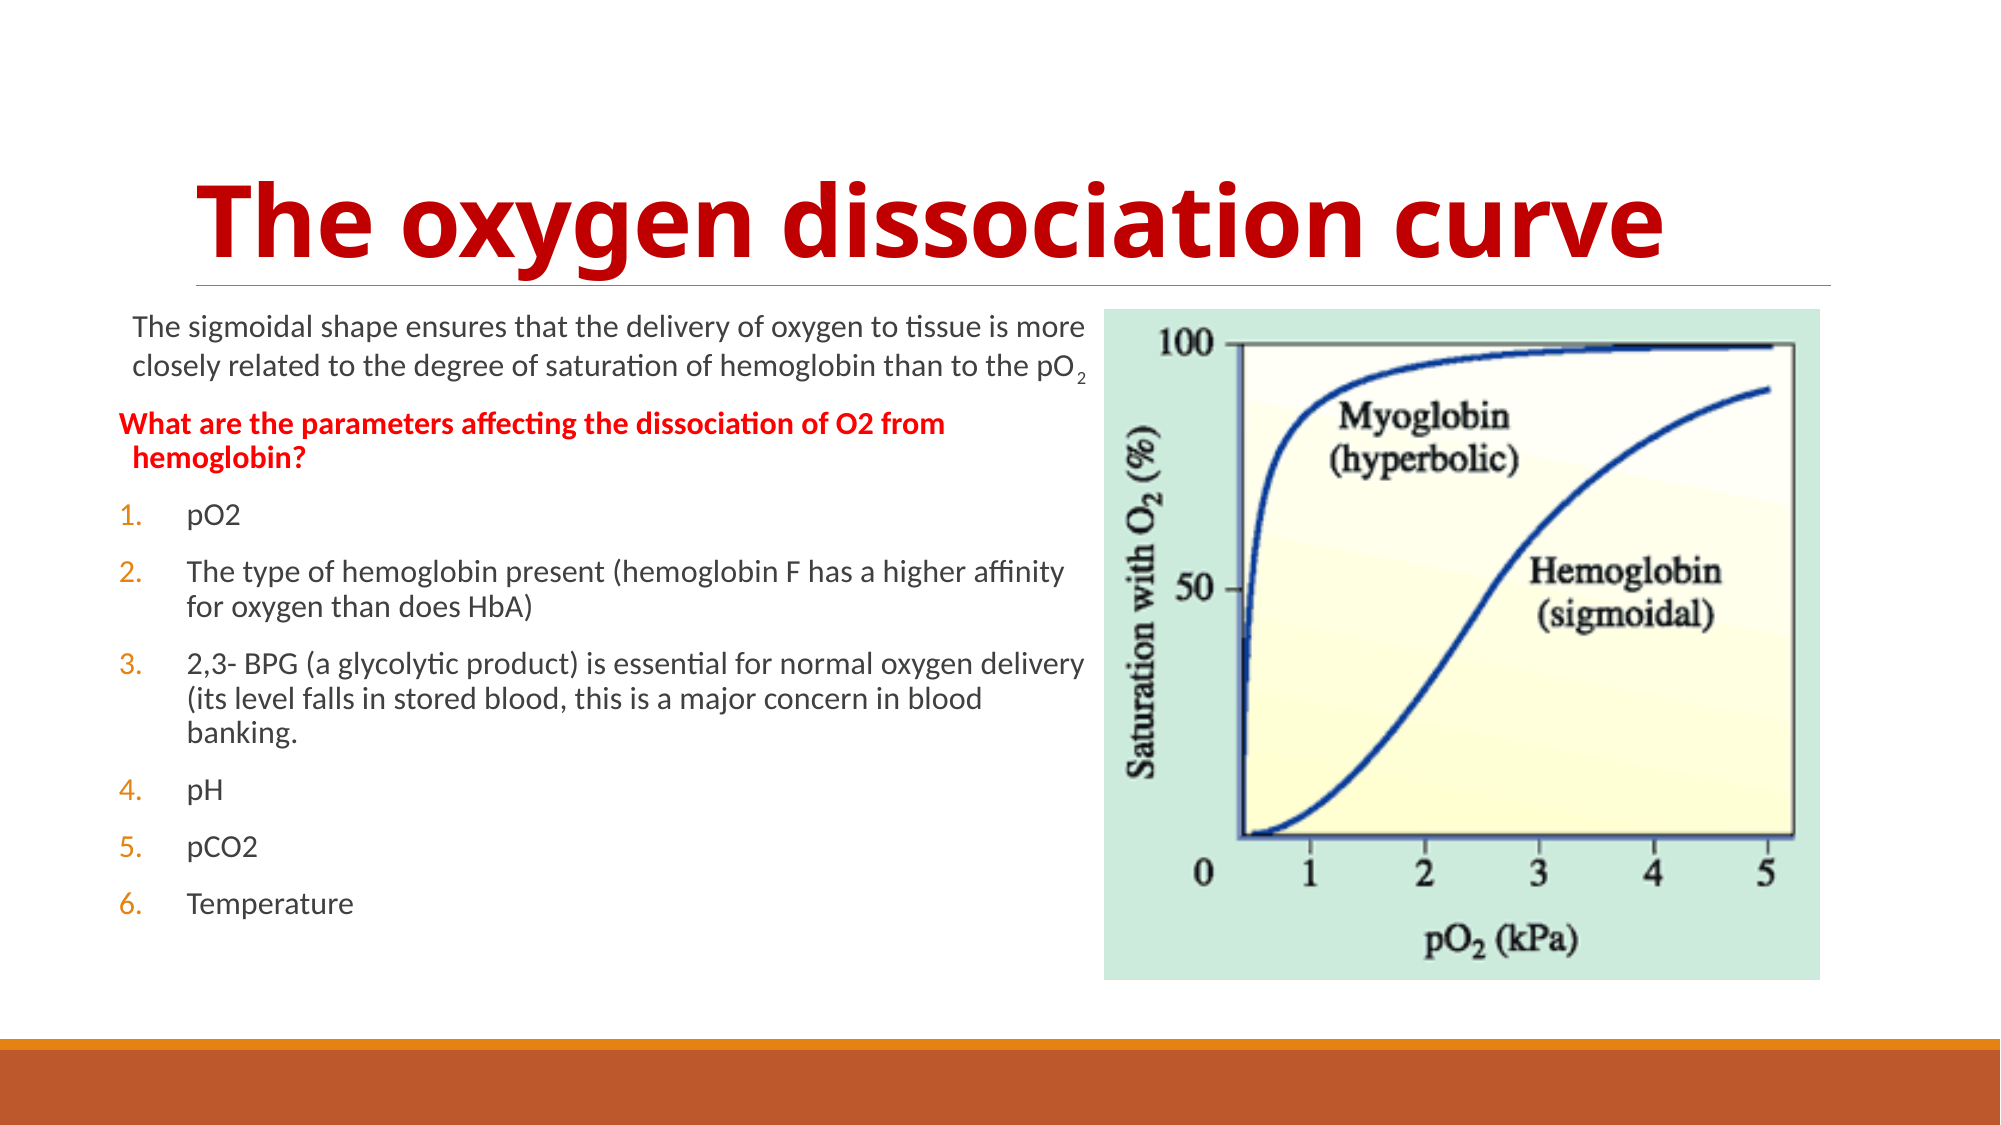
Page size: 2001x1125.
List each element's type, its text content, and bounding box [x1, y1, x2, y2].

title The oxygen dissociation curve [180, 47, 1830, 285]
picture [1103, 308, 1820, 980]
list The sigmoidal shape ensures that the delivery of oxygen to tissue is more closely related to the degree of saturation of hemoglobin than to the pO2 What are the parameters affecting the dissociation of O2 from hemoglobin? pO2 The type of hemoglobin present (hemoglobin F has a higher affinity for oxygen than does HbA) 2,3- BPG (a glycolytic product) is essential for normal oxygen delivery (its level falls in stored blood, this is a major concern in blood banking. pH pCO2 Temperature [118, 302, 1090, 963]
